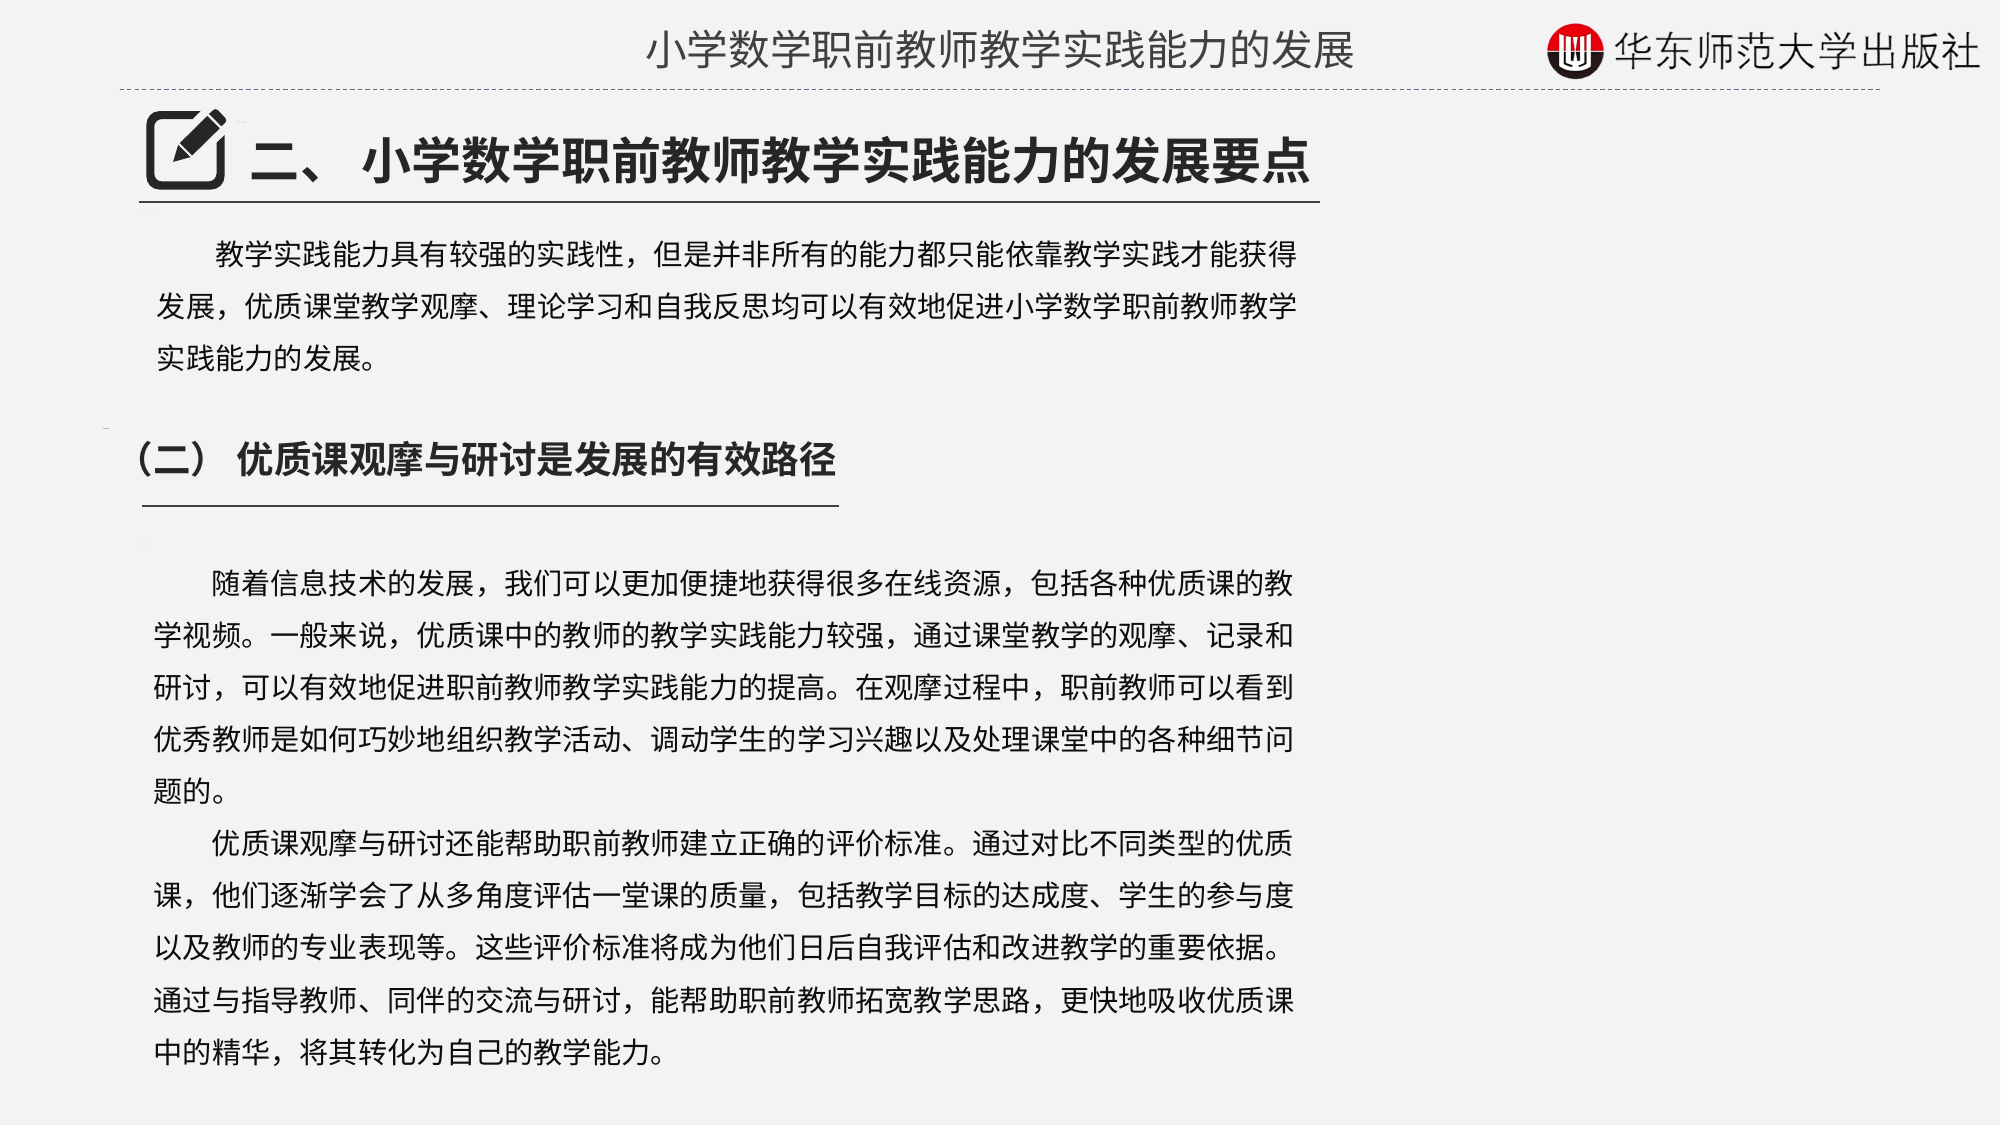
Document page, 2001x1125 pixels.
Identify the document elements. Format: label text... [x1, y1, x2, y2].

text_box 小学数学职前教师教学实践能力的发展 [619, 23, 1381, 74]
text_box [1536, 13, 1989, 83]
text_box [208, 109, 227, 127]
text_box （二） 优质课观摩与研讨是发展的有效路径 [101, 428, 1021, 489]
text_box [146, 111, 225, 190]
text_box 随着信息技术的发展，我们可以更加便捷地获得很多在线资源，包括各种优质课的教学视频。一般来说，优质课中的教师的教学实践能力较强，通过课堂教学的观摩、记录和研讨，可以有效地促进职前教师教学实践能力的提高。在观摩过程中，职前教师可以看到优秀教师是如何巧妙地组织教学活动、调动学生的学习兴趣以及处理课堂中的各种细节问题的。 优质课观摩与研讨还能帮助职前教师建立正确的评价标准。通过对比不同类型的优质课，他们逐渐学会了从多角度评估一堂课的质量，包括教学目标的达成度、学生的参与度以及教师的专业表现等。这些评价标准将成为他们日后自我评估和改进教学的重要依据。通过与指导教师、同伴的交流与研讨，能帮助职前教师拓宽教学思路，更快地吸收优质课中的精华，将其转化为自己的教学能力。 [138, 540, 1320, 1077]
text_box 二、 小学数学职前教师教学实践能力的发展要点 [235, 121, 1366, 197]
text_box 教学实践能力具有较强的实践性，但是并非所有的能力都只能依靠教学实践才能获得发展，优质课堂教学观摩、理论学习和自我反思均可以有效地促进小学数学职前教师教学实践能力的发展。 [142, 212, 1320, 383]
